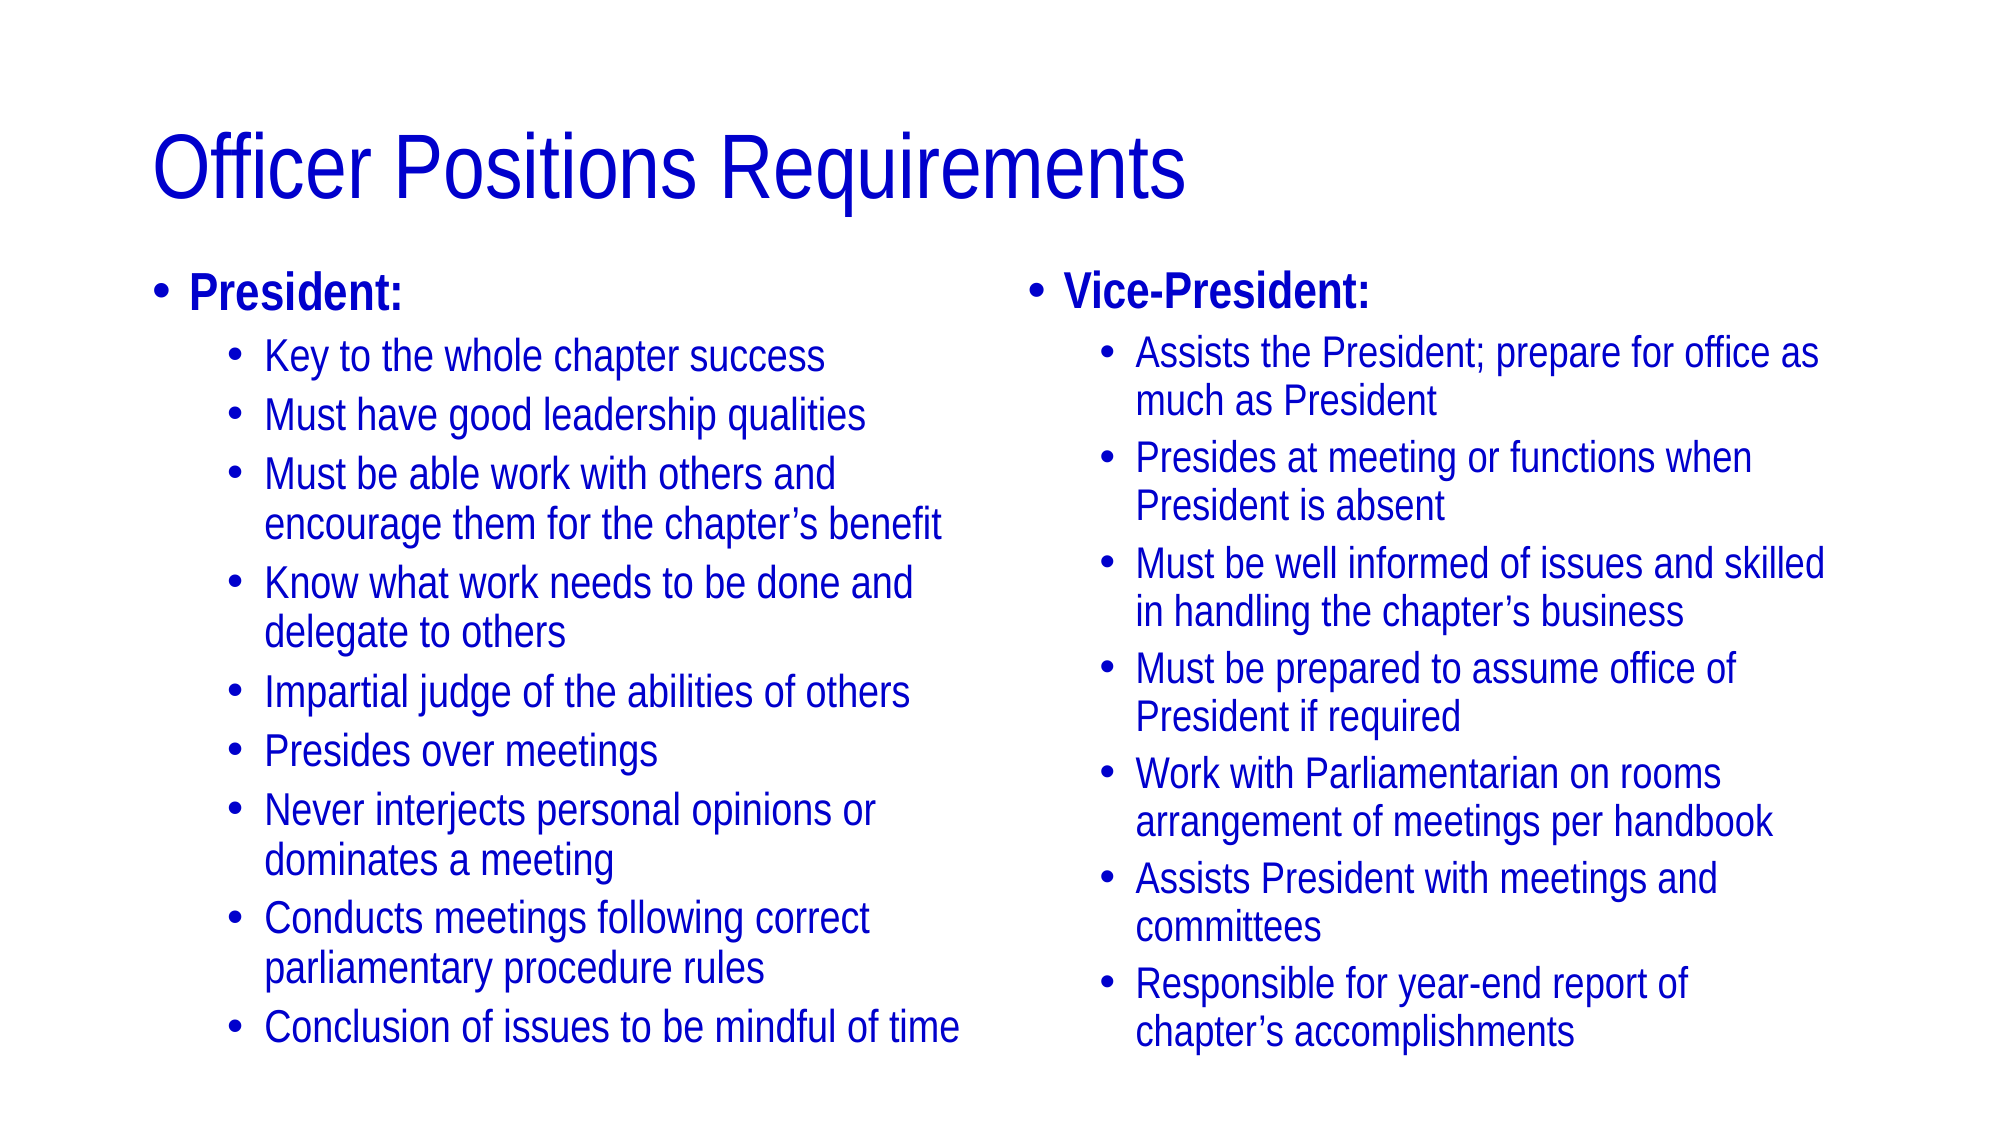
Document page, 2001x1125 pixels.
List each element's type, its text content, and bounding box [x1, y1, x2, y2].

list President: Key to the whole chapter success Must have good leadership qualities Must be able work with others and encourage them for the chapter’s benefit Know what work needs to be done and delegate to others Impartial judge of the abilities of others Presides over meetings Never interjects personal opinions or dominates a meeting Conducts meetings following correct parliamentary procedure rules Conclusion of issues to be mindful of time [137, 256, 988, 1098]
title Officer Positions Requirements [137, 59, 1863, 278]
list Vice-President: Assists the President; prepare for office as much as President Presides at meeting or functions when President is absent Must be well informed of issues and skilled in handling the chapter’s business Must be prepared to assume office of President if required Work with Parliamentarian on rooms arrangement of meetings per handbook Assists President with meetings and committees Responsible for year-end report of chapter’s accomplishments [1012, 256, 1863, 1071]
